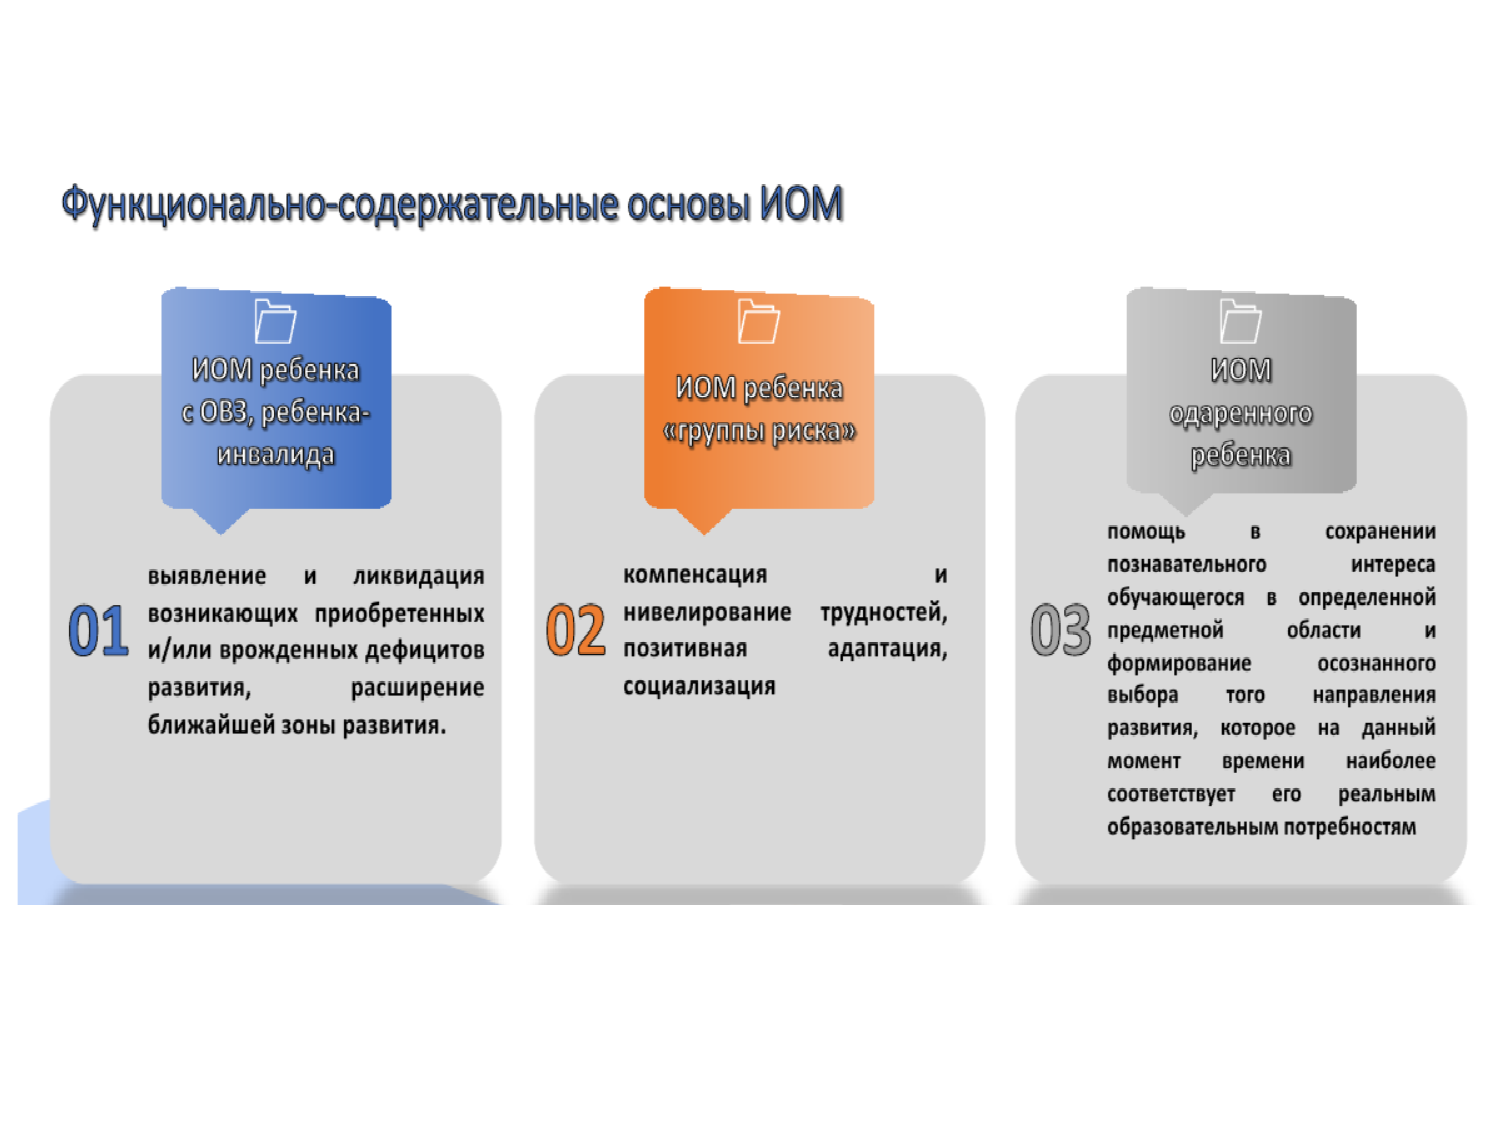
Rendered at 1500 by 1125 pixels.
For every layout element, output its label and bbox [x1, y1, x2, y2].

picture [17, 136, 1483, 906]
